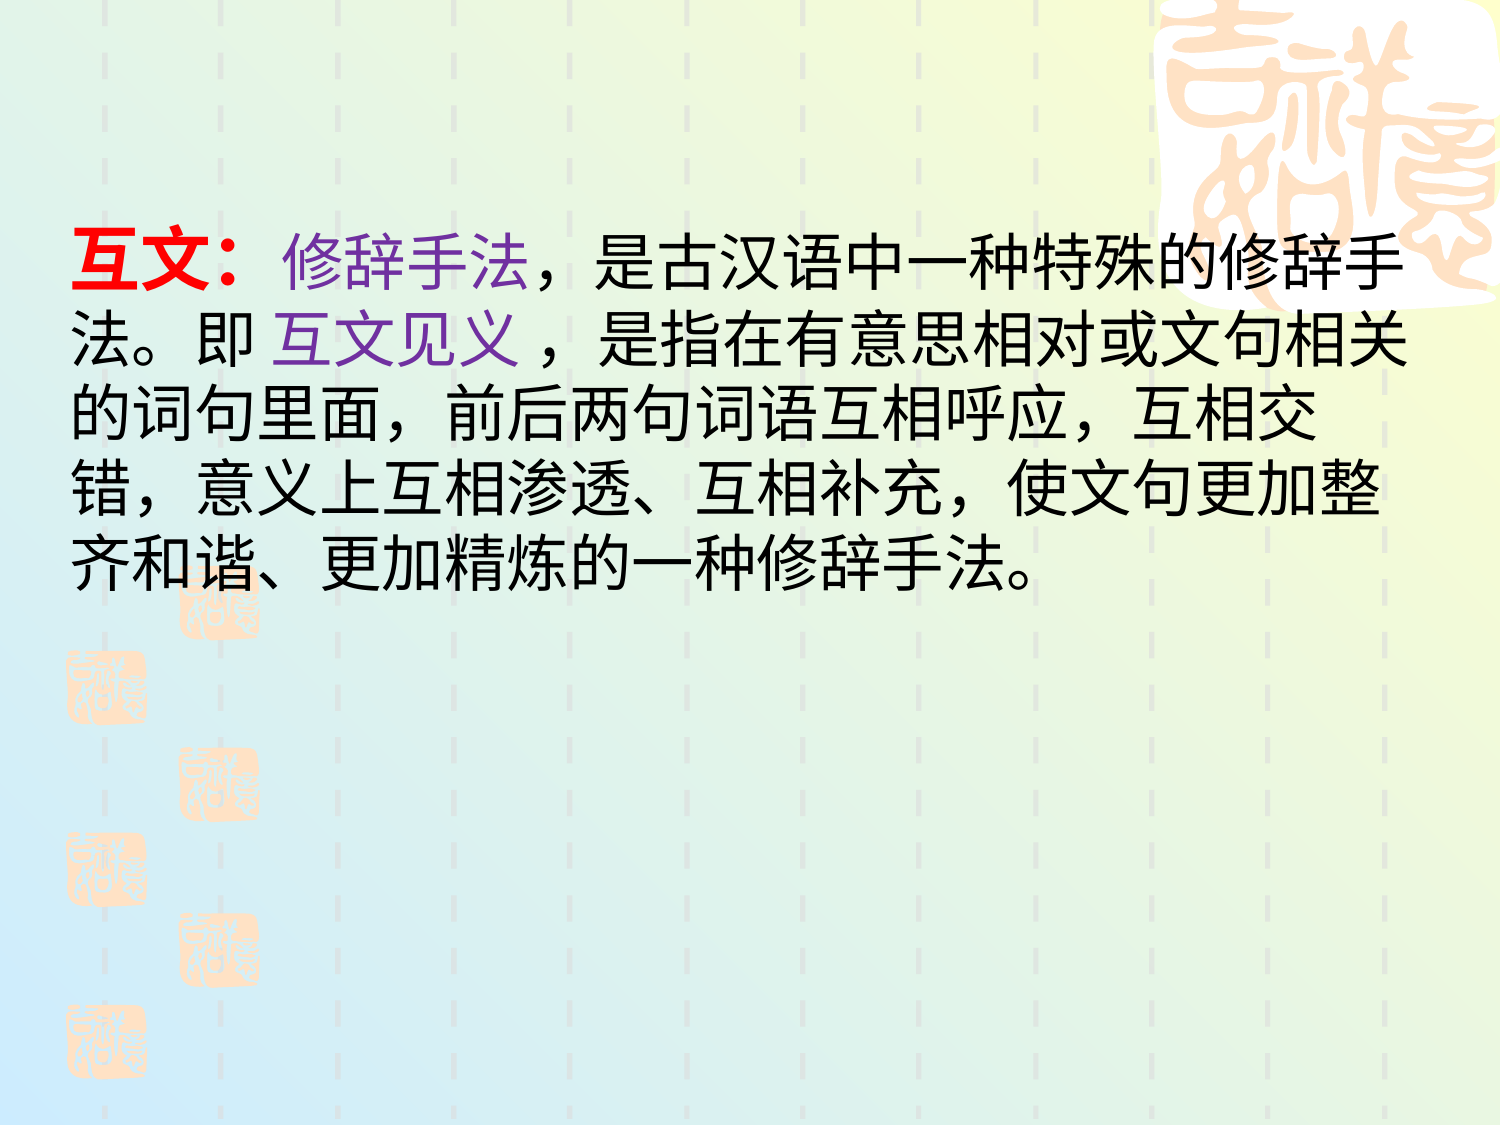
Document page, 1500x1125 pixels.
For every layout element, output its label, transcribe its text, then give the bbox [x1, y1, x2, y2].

text_box 互文：修辞手法，是古汉语中一种特殊的修辞手法。即 互文见义 ，是指在有意思相对或文句相关的词句里面，前后两句词语互相呼应，互相交错，意义上互相渗透、互相补充，使文句更加整齐和谐、更加精炼的一种修辞手法。 [54, 207, 1446, 607]
